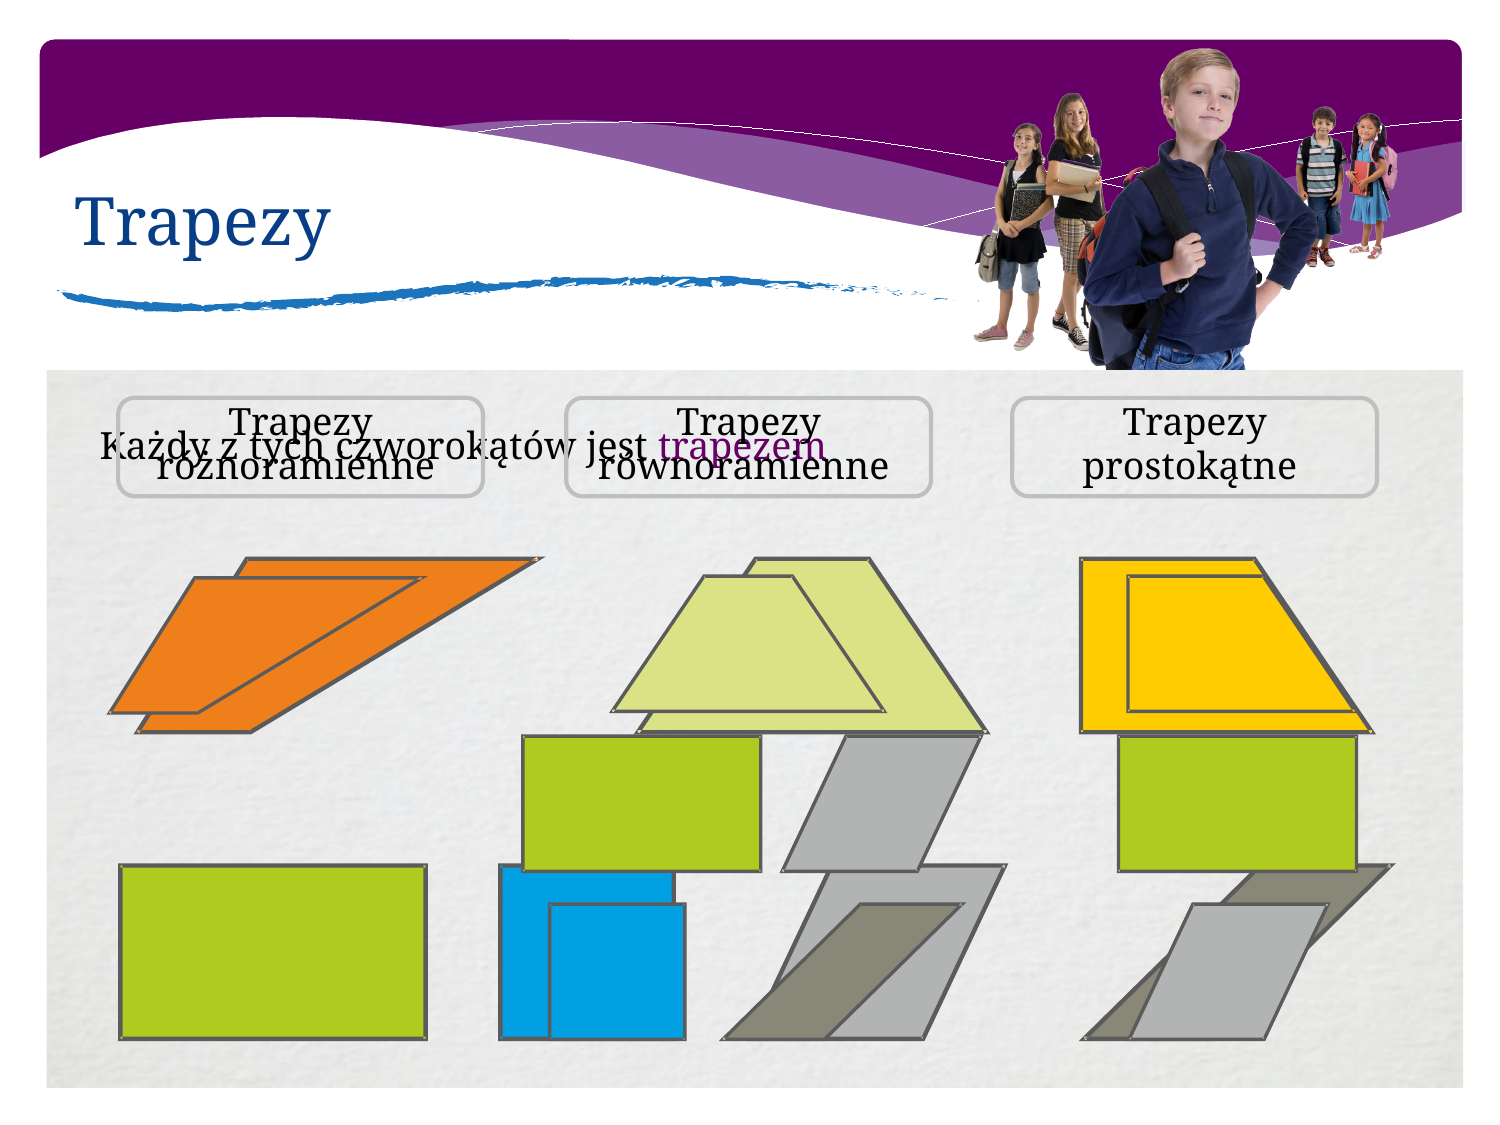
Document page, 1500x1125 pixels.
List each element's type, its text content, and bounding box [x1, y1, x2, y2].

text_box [117, 556, 1397, 1042]
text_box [520, 574, 985, 1042]
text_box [1116, 574, 1359, 1042]
text_box Trapezy [59, 171, 818, 272]
picture [46, 21, 1464, 1125]
